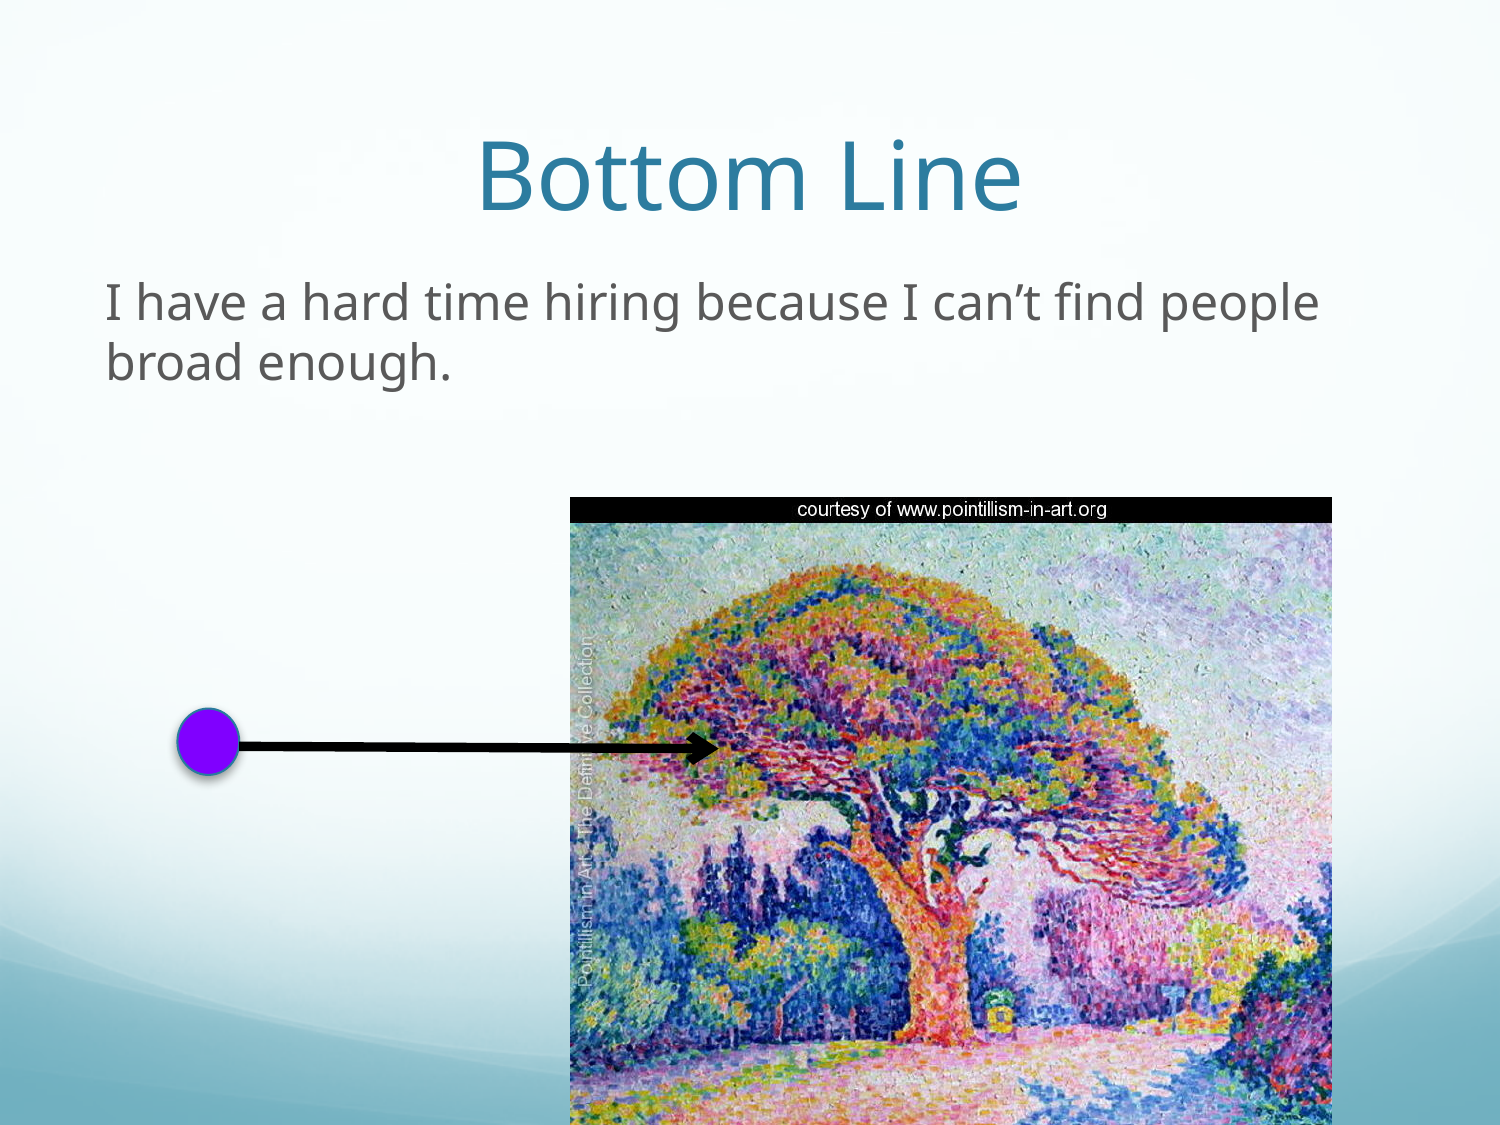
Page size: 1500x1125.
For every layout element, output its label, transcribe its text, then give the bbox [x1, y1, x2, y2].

list I have a hard time hiring because I can’t find people broad enough. [90, 262, 1410, 975]
text_box [176, 707, 241, 776]
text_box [238, 745, 720, 750]
picture [569, 497, 1333, 1125]
title Bottom Line [90, 17, 1410, 237]
